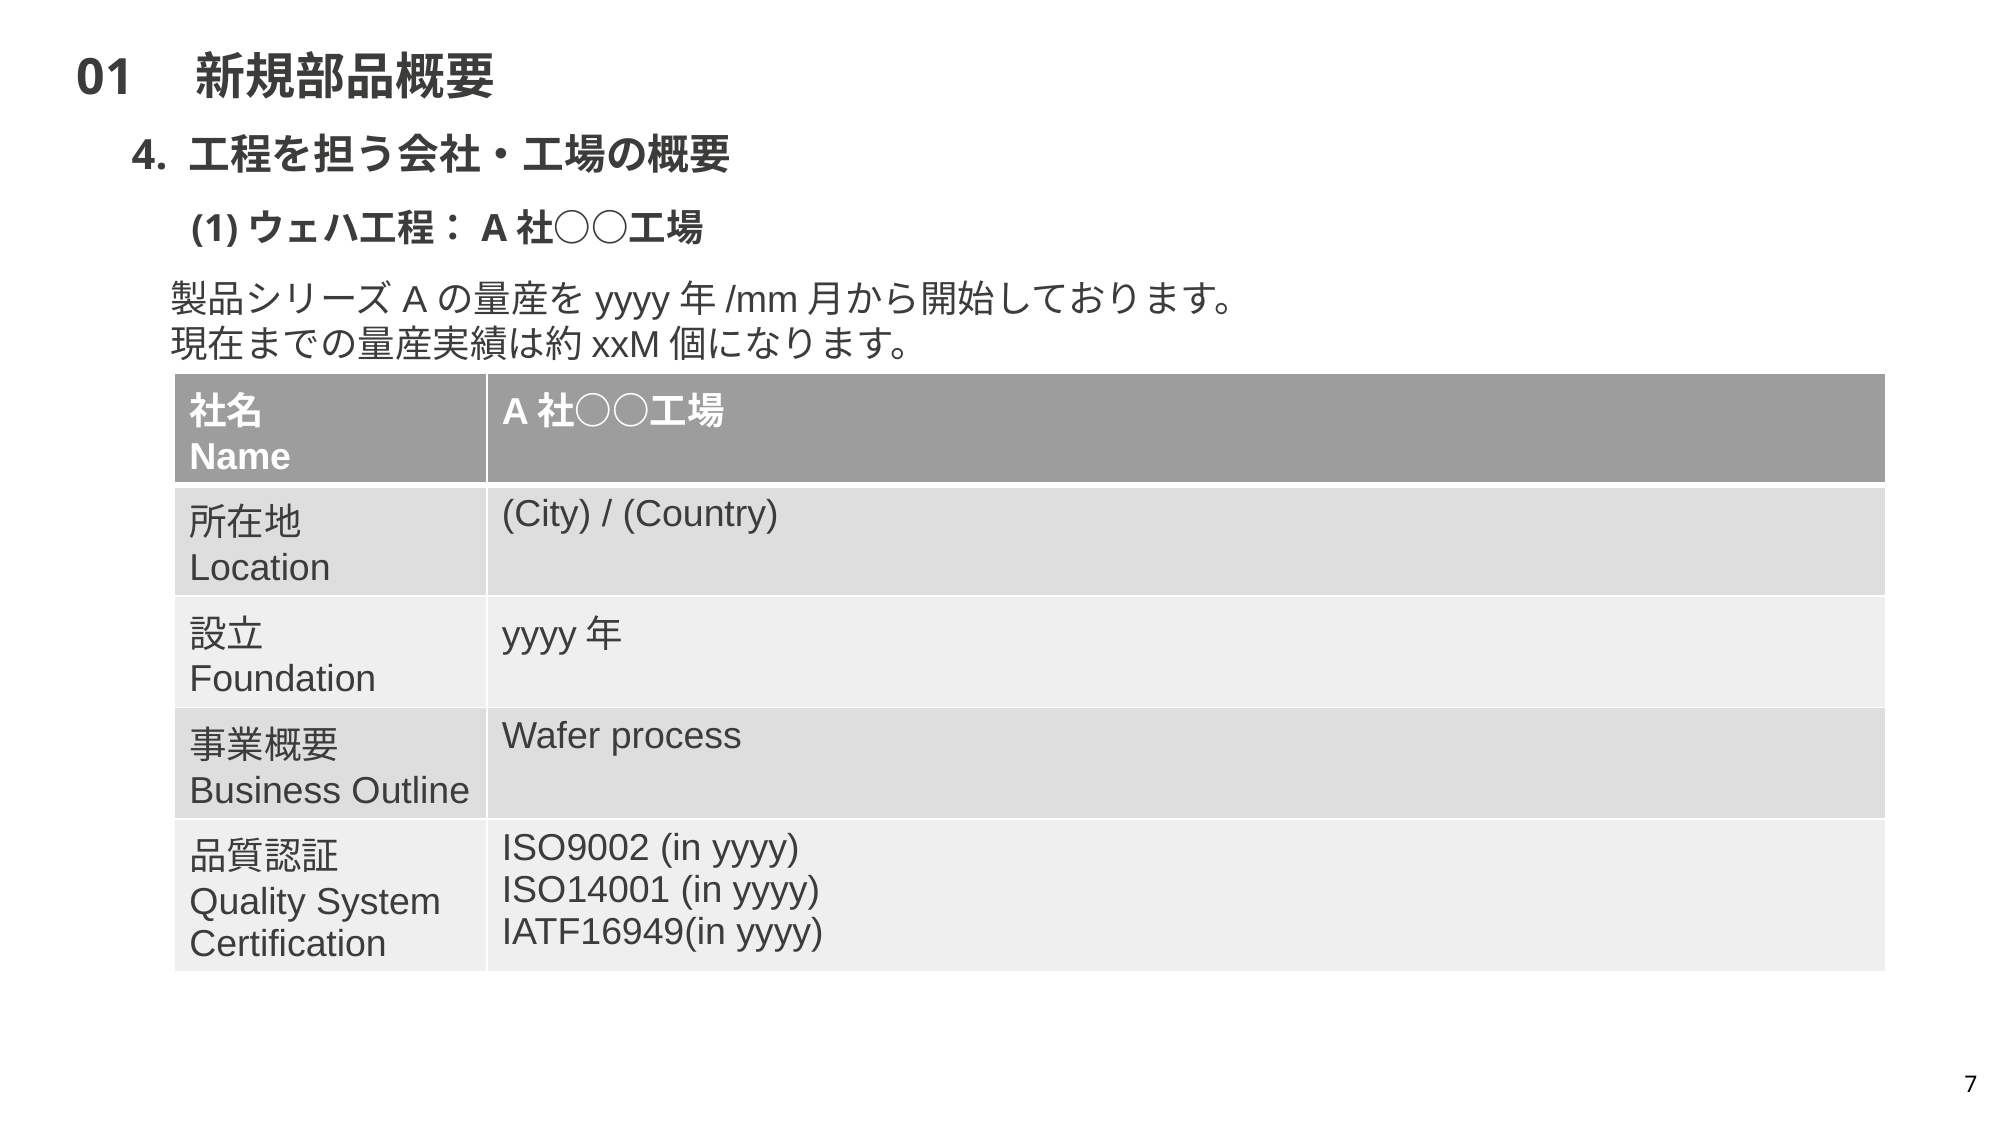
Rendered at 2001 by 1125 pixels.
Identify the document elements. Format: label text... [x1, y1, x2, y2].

text_box (1)ウェハ工程：A社○○工場 [176, 196, 719, 267]
table_header 社名 Name [175, 374, 486, 482]
table_cell (City) / (Country) [488, 488, 1885, 595]
text_box 4. 工程を担う会社・工場の概要 [54, 121, 1532, 197]
table_cell 所在地 Location [175, 488, 486, 595]
title 01 新規部品概要 [0, 0, 1877, 123]
table_cell 設立 Foundation [175, 597, 486, 707]
table_cell yyyy年 [488, 597, 1885, 707]
table_cell ISO9002 (in yyyy) ISO14001 (in yyyy) IATF16949(in yyyy) [488, 820, 1885, 971]
table_header A社○○工場 [488, 374, 1885, 482]
table_cell Wafer process [488, 708, 1885, 818]
text_box 製品シリーズAの量産をyyyy年/mm月から開始しております。 現在までの量産実績は約xxM個になります。 [155, 267, 1267, 372]
table_cell 品質認証 Quality System Certification [175, 820, 486, 971]
table_cell 事業概要 Business Outline [175, 708, 486, 818]
